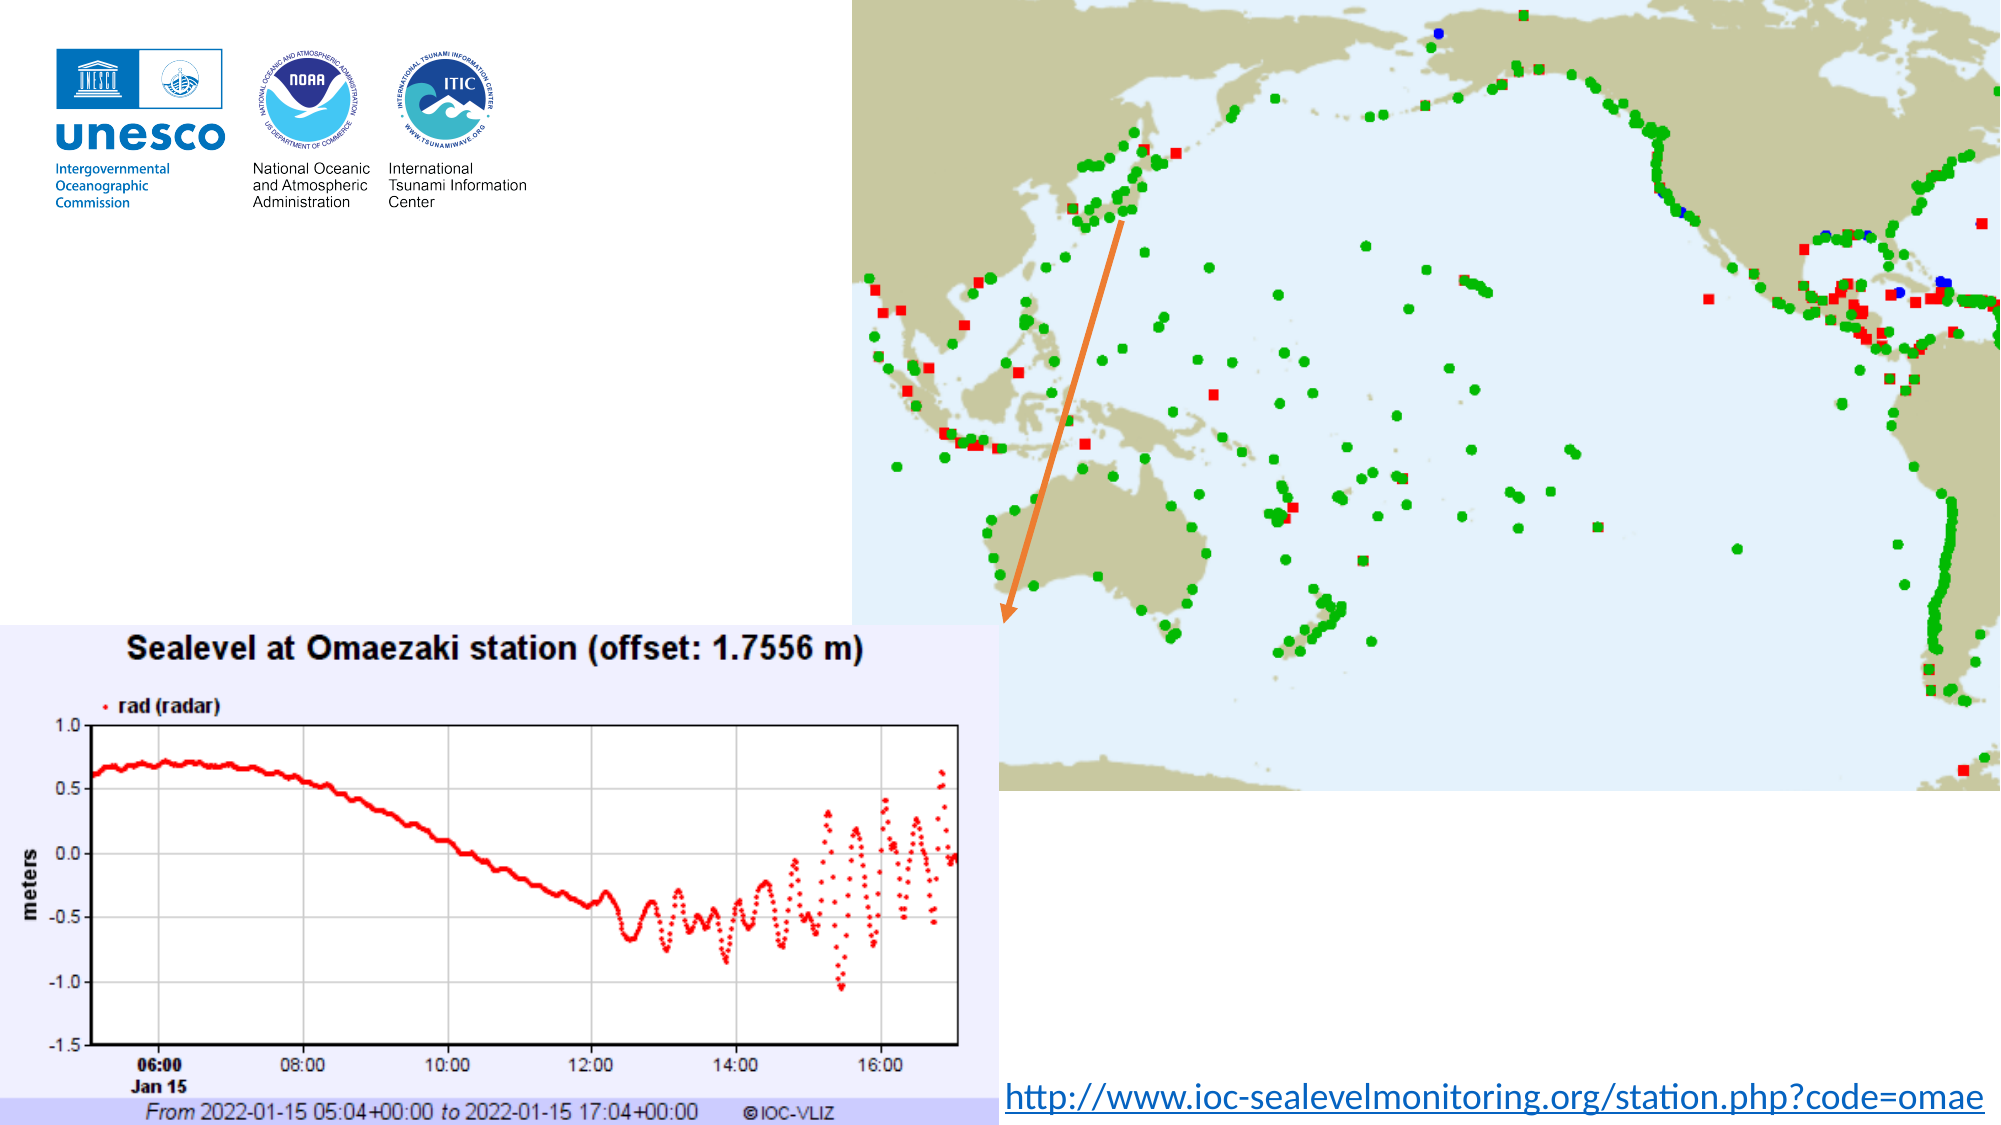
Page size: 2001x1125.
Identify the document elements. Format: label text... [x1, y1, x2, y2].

text_box http://www.ioc-sealevelmonitoring.org/station.php?code=omae [999, 1064, 2000, 1125]
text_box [1003, 220, 1122, 624]
picture [43, 35, 527, 221]
picture [0, 0, 2000, 1125]
